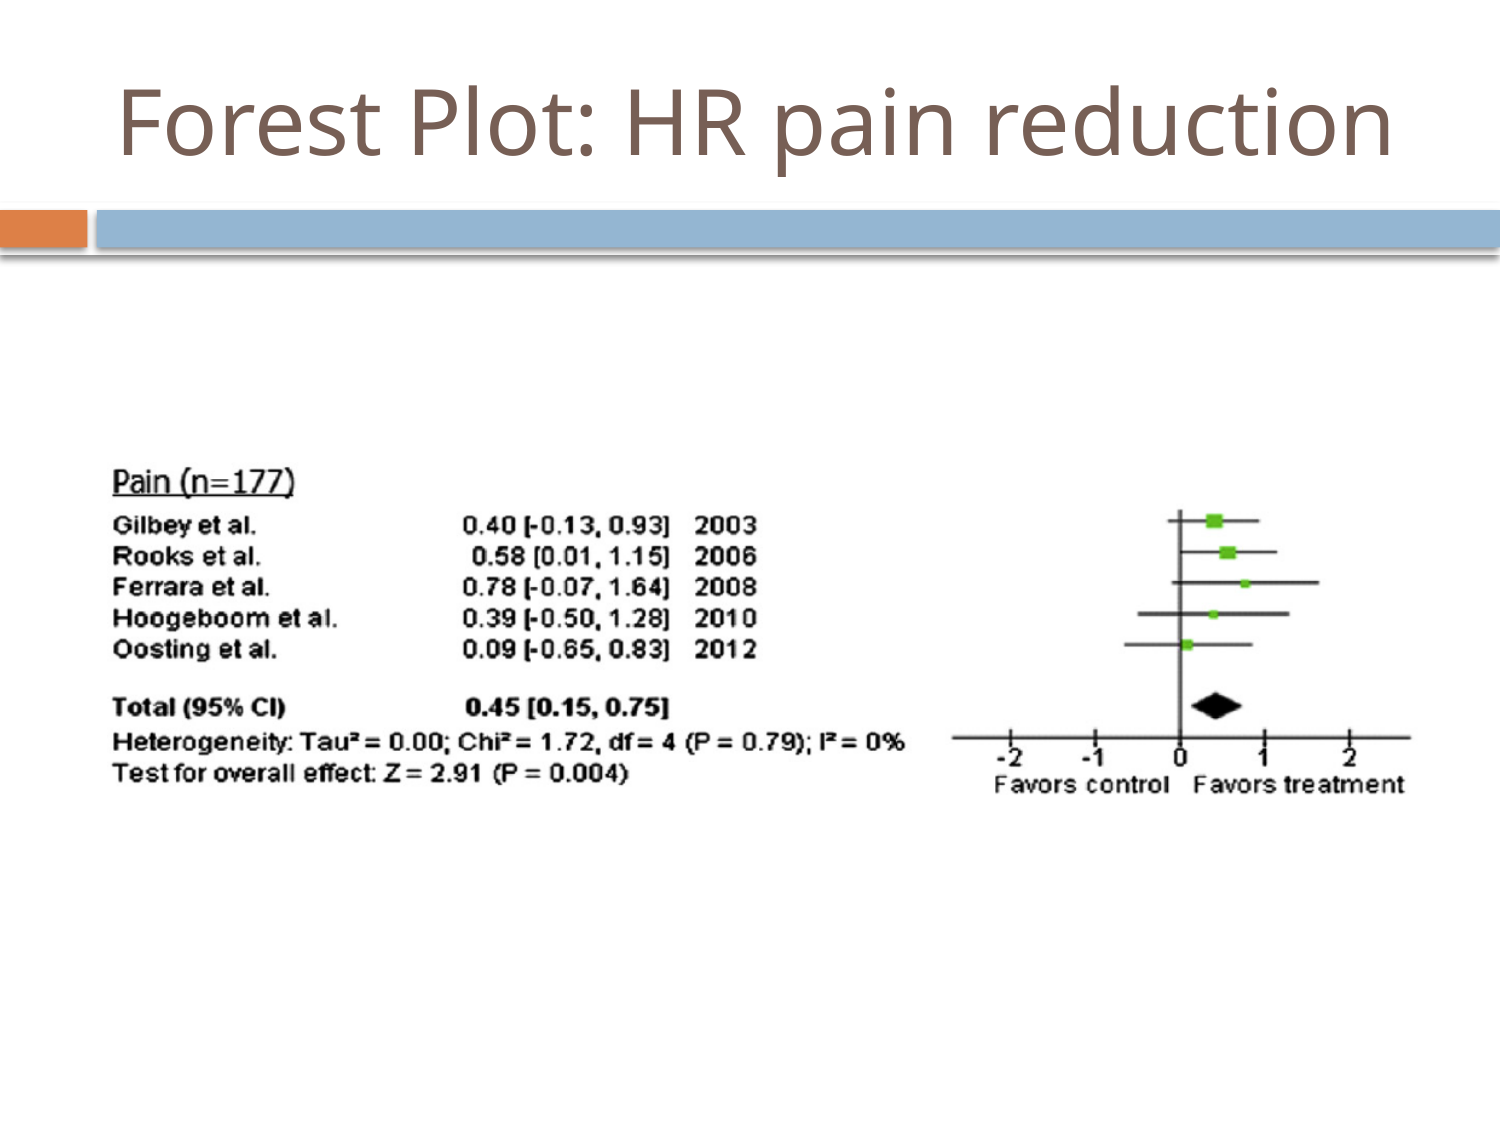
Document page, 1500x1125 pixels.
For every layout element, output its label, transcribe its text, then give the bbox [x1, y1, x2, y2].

title Forest Plot: HR pain reduction [100, 37, 1438, 200]
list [100, 454, 1439, 808]
